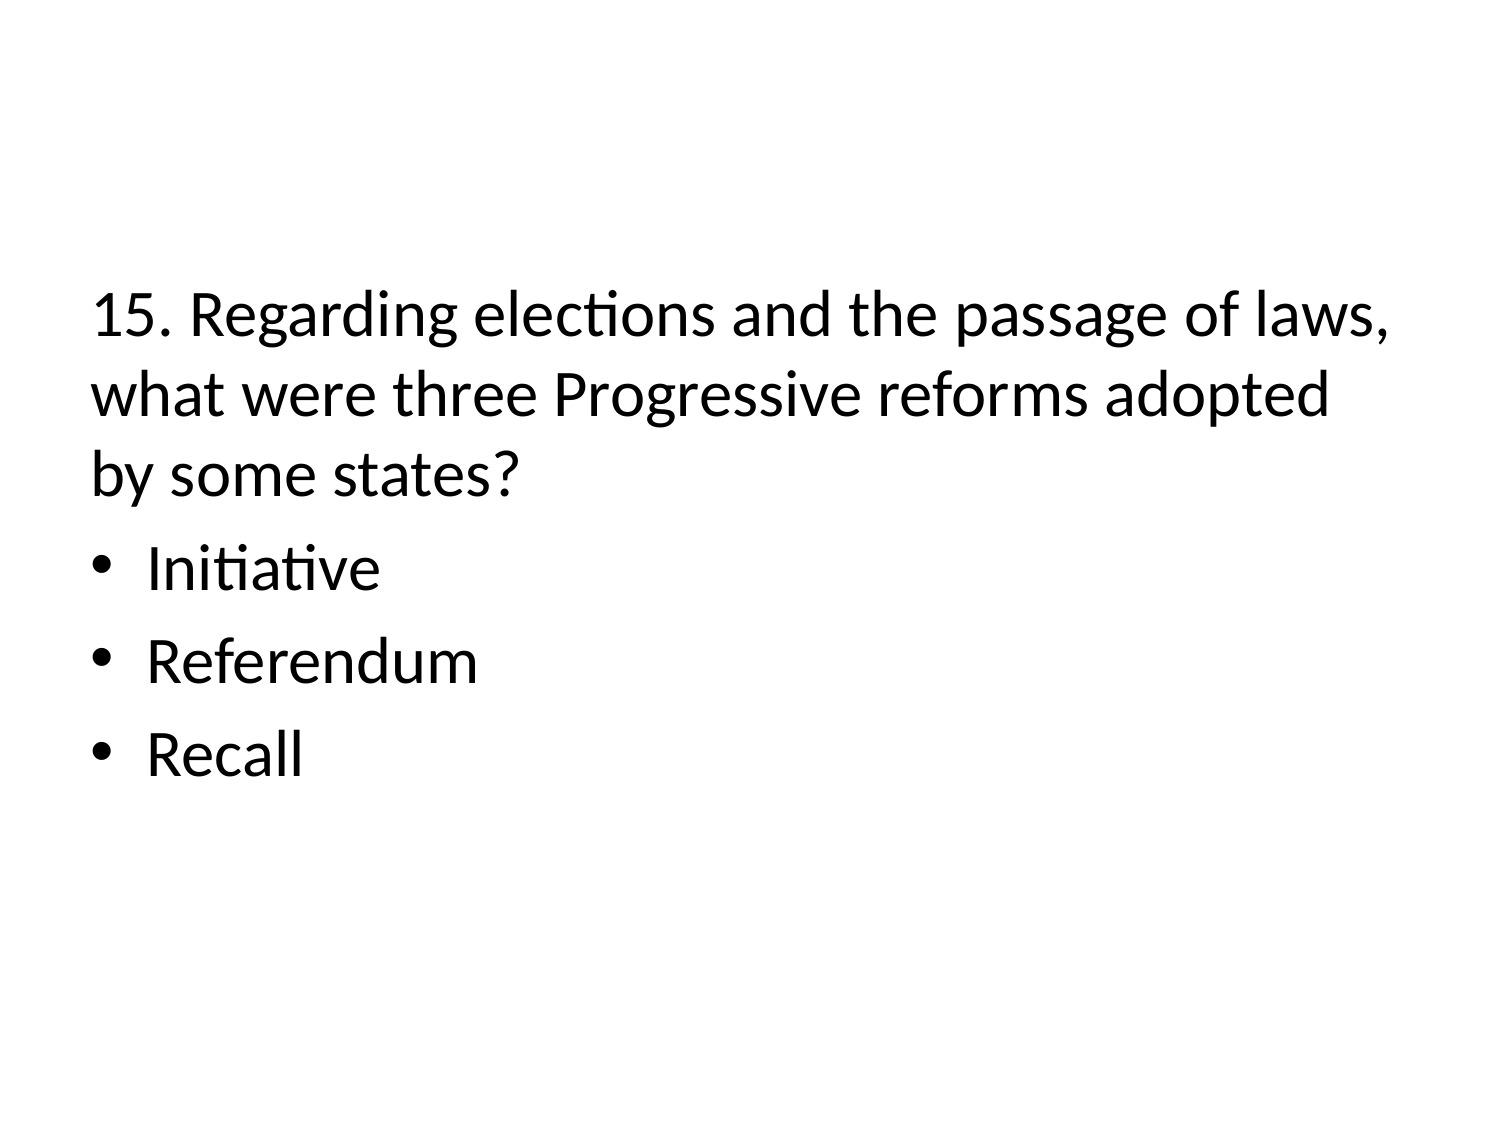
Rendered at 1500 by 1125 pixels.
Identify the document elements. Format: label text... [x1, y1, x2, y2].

list 15. Regarding elections and the passage of laws, what were three Progressive reforms adopted by some states? Initiative Referendum Recall [75, 262, 1425, 1005]
